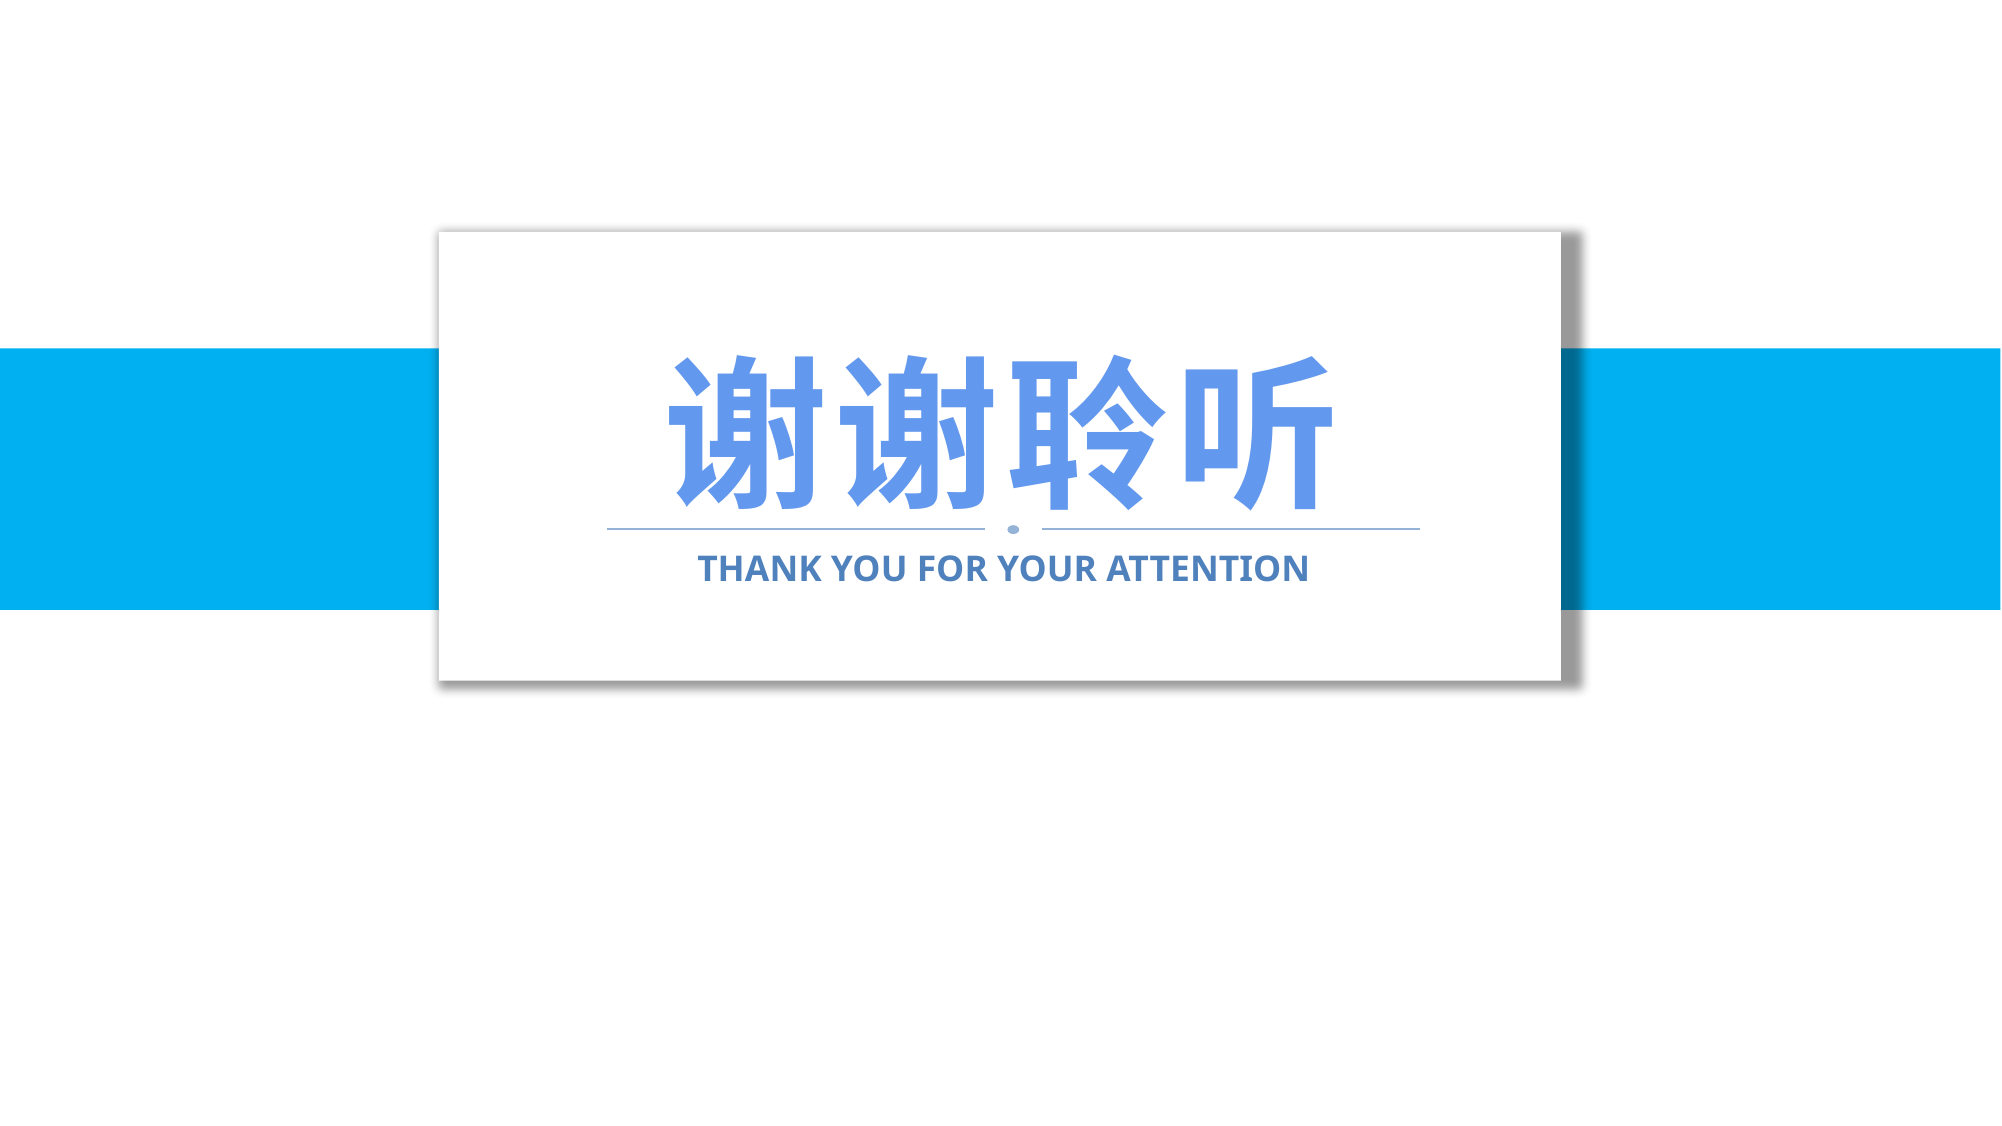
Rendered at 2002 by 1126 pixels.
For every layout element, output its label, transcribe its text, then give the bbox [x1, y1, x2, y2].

text_box THANK YOU FOR YOUR ATTENTION [650, 544, 1358, 590]
text_box [1007, 525, 1020, 535]
text_box [1592, 348, 2001, 610]
text_box [437, 230, 1563, 683]
text_box 谢谢聆听 [607, 338, 1398, 520]
text_box [0, 348, 430, 610]
